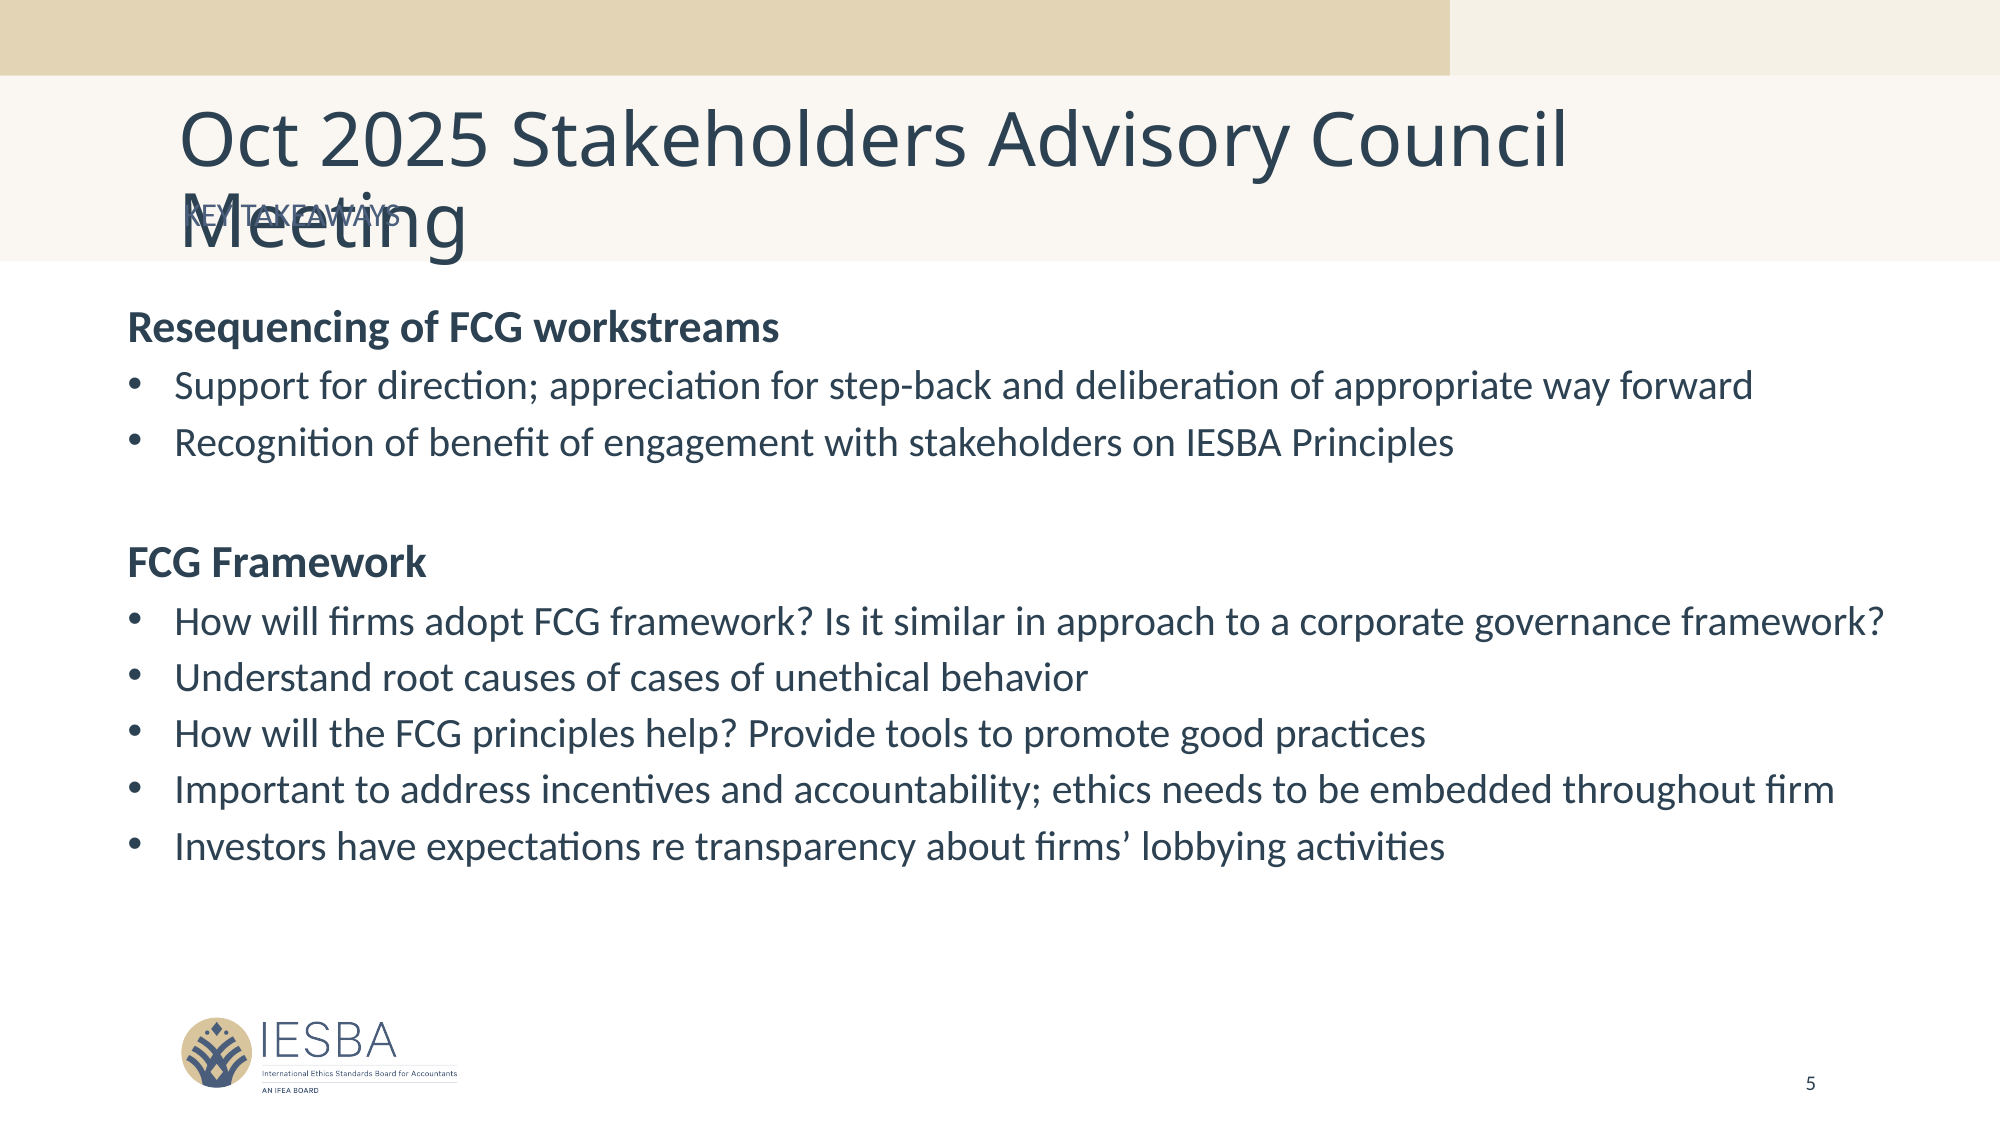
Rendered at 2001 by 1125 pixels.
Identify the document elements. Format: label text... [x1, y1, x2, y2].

title Oct 2025 Stakeholders Advisory Council Meeting [163, 93, 1826, 185]
picture [168, 1017, 475, 1111]
slide_number 5 [1760, 1039, 1832, 1125]
text_box Resequencing of FCG workstreams Support for direction; appreciation for step-back and deliberation of appropriate way forward Recognition of benefit of engagement with stakeholders on IESBA Principles FCG Framework How will firms adopt FCG framework? Is it similar in approach to a corporate governance framework? Understand root causes of cases of unethical behavior How will the FCG principles help? Provide tools to promote good practices Important to address incentives and accountability; ethics needs to be embedded throughout firm Investors have expectations re transparency about firms’ lobbying activities [112, 289, 1912, 1017]
list Key Takeaways [168, 190, 1832, 284]
